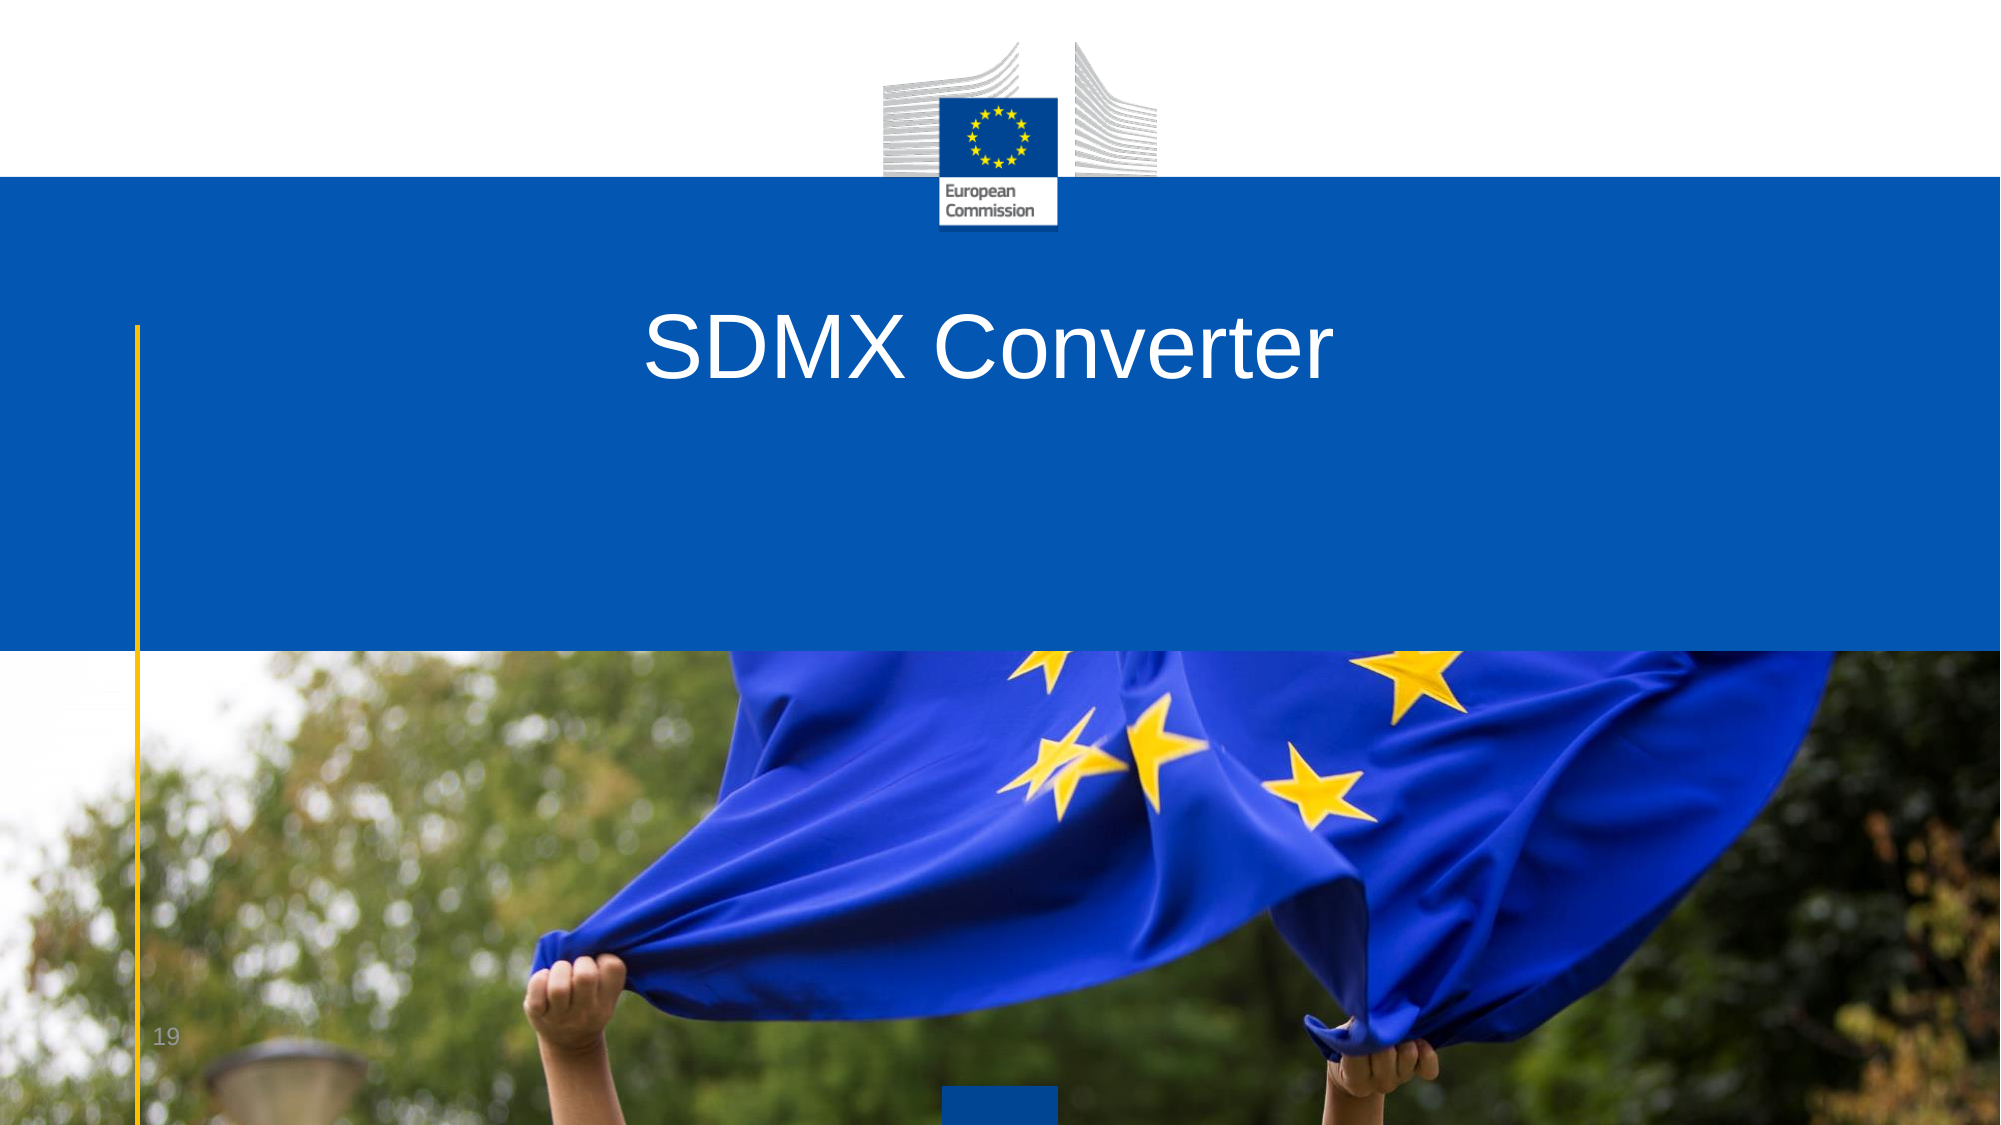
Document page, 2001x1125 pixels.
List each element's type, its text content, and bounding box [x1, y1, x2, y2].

title SDMX Converter [151, 292, 1827, 512]
slide_number 19 [137, 1005, 588, 1066]
picture [0, 651, 135, 1125]
picture [883, 42, 1157, 232]
picture [140, 651, 2000, 1125]
